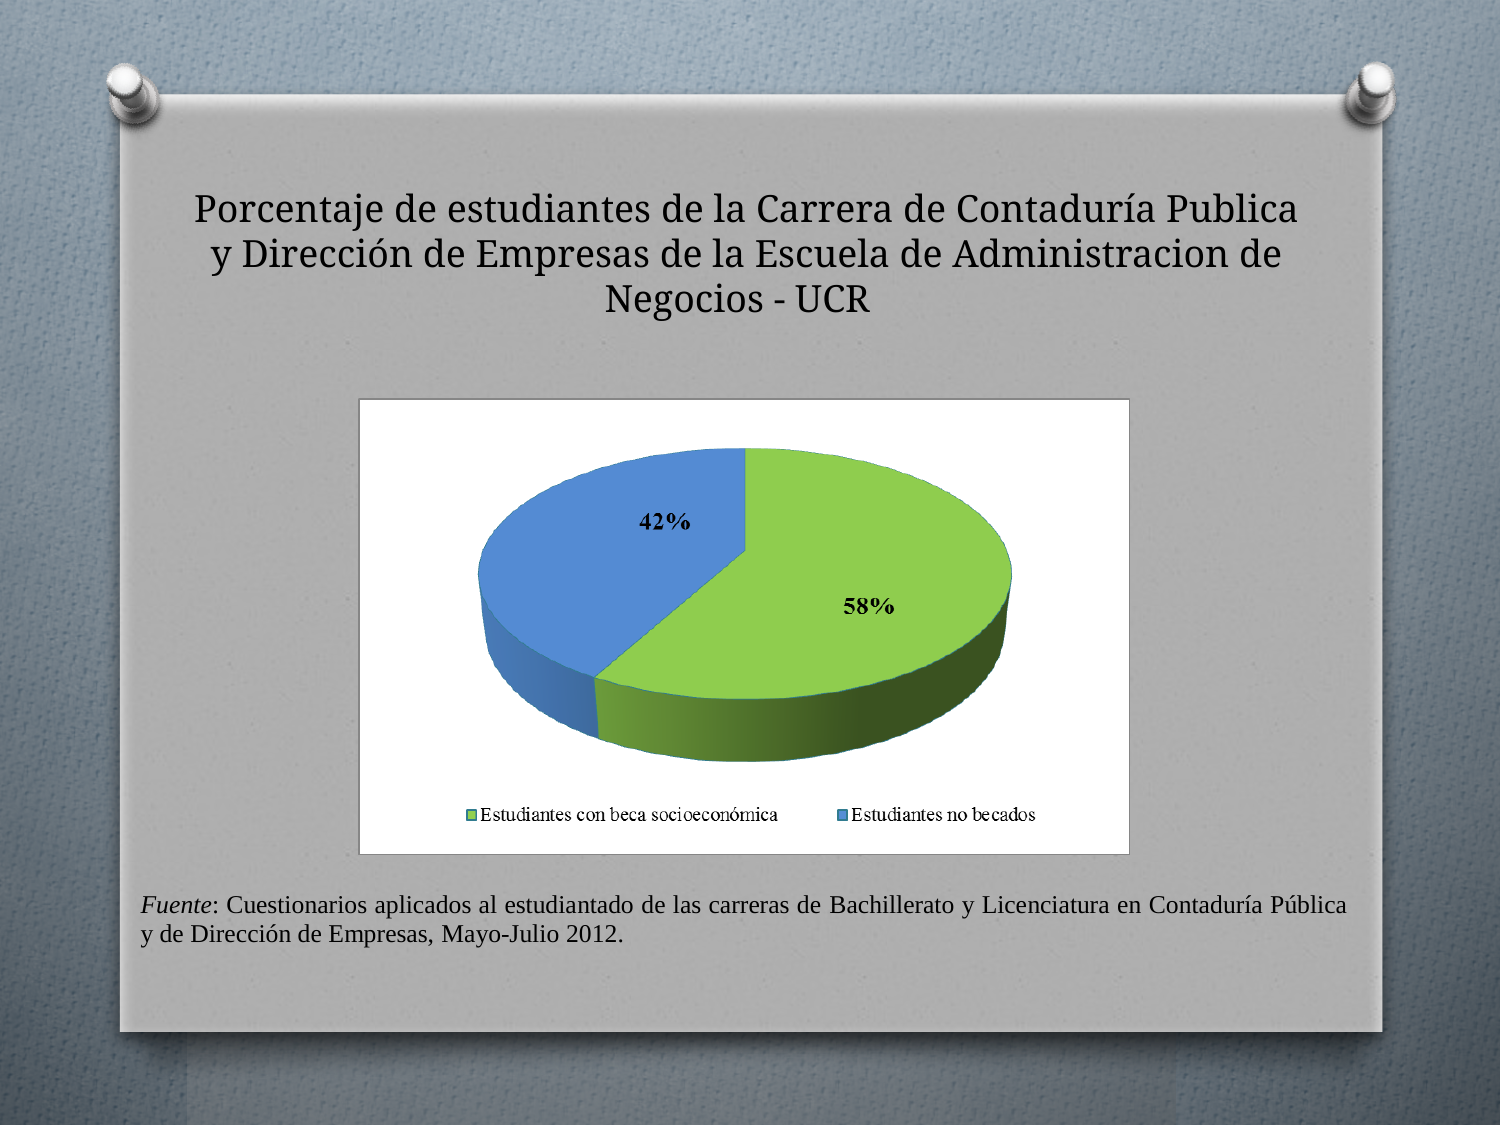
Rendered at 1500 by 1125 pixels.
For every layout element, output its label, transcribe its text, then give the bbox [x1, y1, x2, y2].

picture [140, 398, 1349, 950]
picture [75, 29, 198, 153]
title Porcentaje de estudiantes de la Carrera de Contaduría Publica y Dirección de Empresas de la Escuela de Administracion de Negocios - UCR [175, 154, 1319, 352]
picture [1317, 35, 1439, 156]
